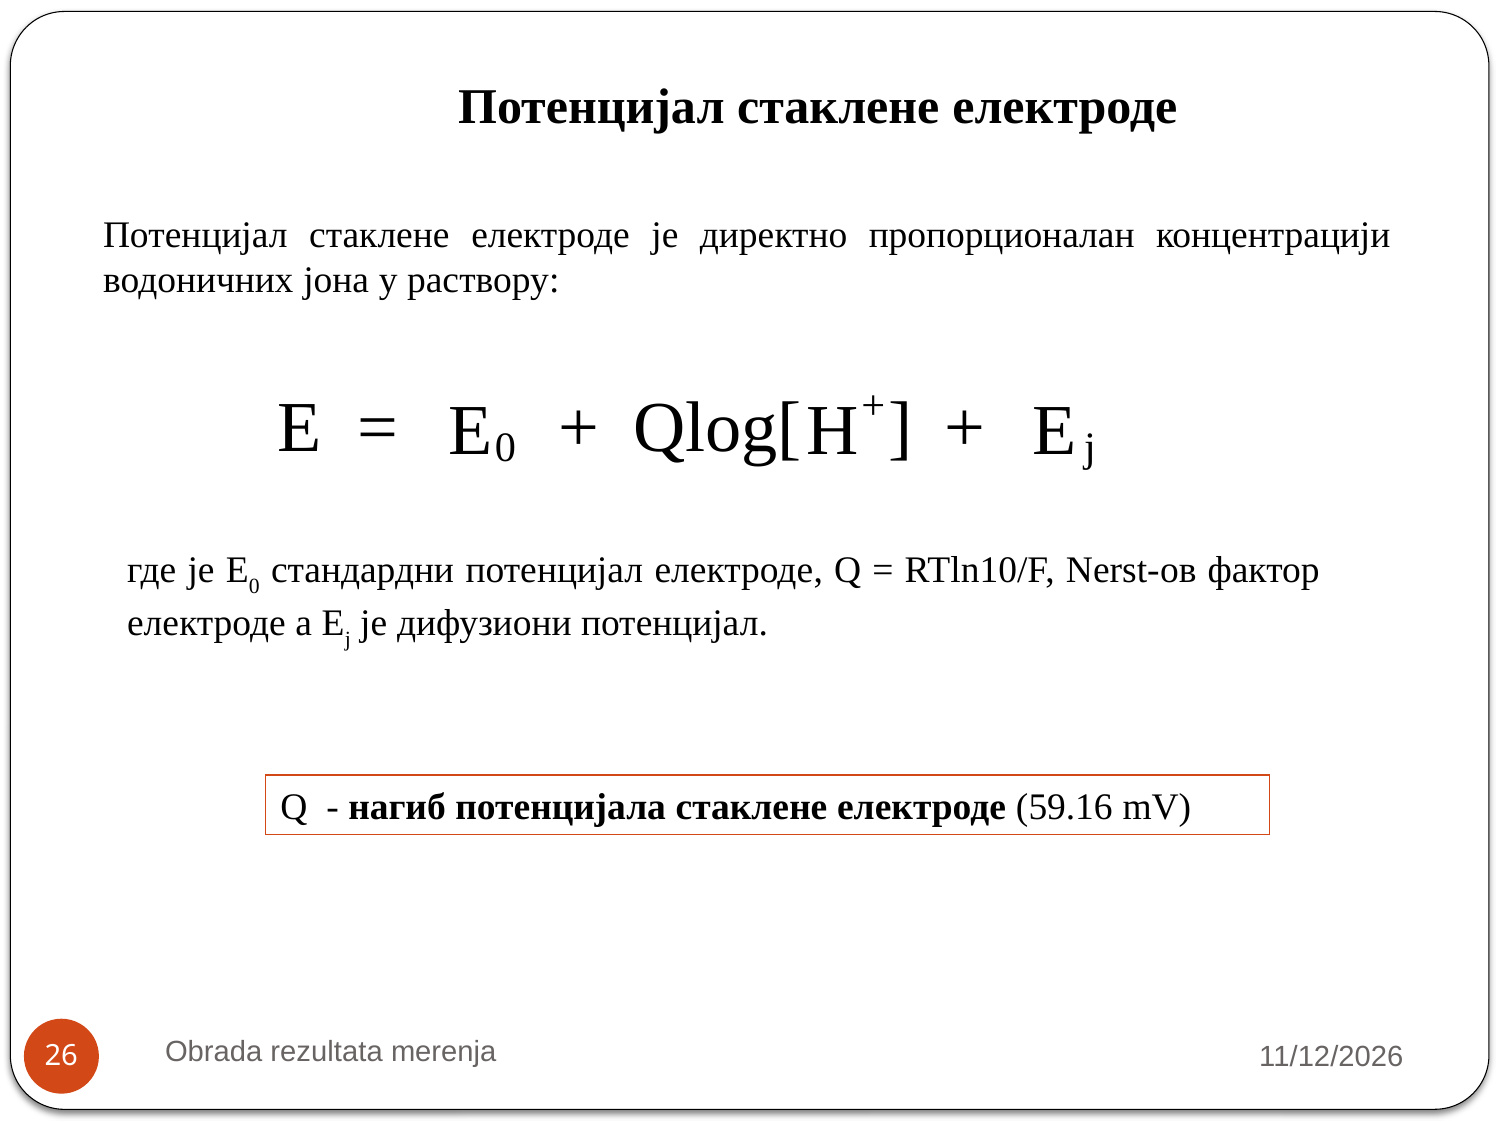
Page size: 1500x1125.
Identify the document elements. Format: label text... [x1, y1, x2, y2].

text_box Q - нагиб потенцијала стаклене електроде (59.16 mV) [265, 774, 1270, 835]
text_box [265, 373, 1105, 487]
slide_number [1012, 1015, 1419, 1094]
text_box Потенцијал стаклене електроде [443, 66, 1205, 142]
footer Obrada rezultata merenja [150, 1012, 800, 1088]
slide_number 26 [23, 1018, 99, 1094]
text_box Потенцијал стаклене електроде је директно пропорционалан концентрацији водоничних јона у раствору: [88, 202, 1406, 352]
text_box где је E0 стандардни потенцијал електроде, Q = RTln10/F, Nerst-ов фактор електроде а Ej је дифузиони потенцијал. [112, 537, 1335, 659]
